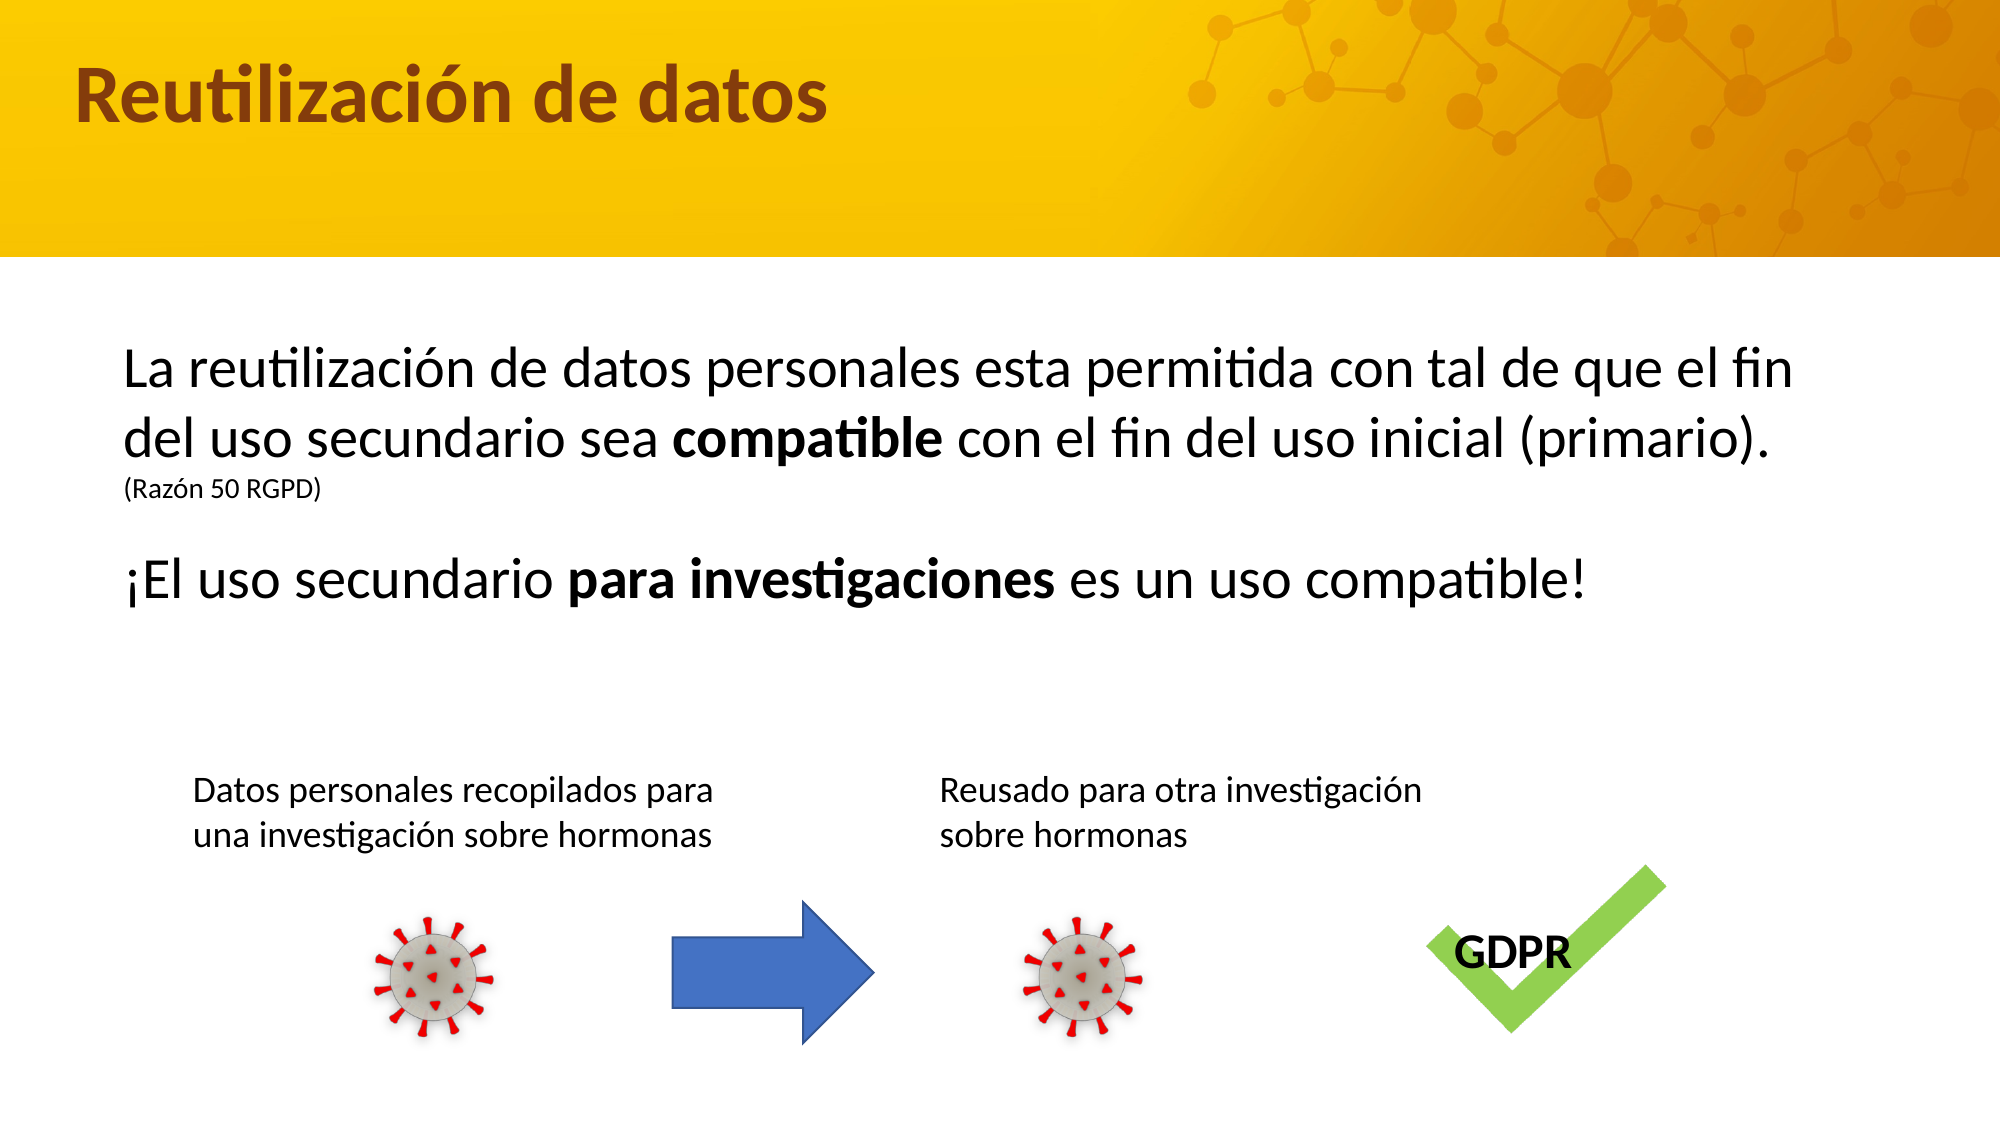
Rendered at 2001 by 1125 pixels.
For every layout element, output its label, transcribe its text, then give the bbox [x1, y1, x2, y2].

picture [0, 0, 2000, 257]
text_box Reutilización de datos [59, 0, 1785, 204]
picture [888, 894, 1275, 1052]
picture [240, 894, 627, 1052]
text_box La reutilización de datos personales esta permitida con tal de que el fin del uso secundario sea compatible con el fin del uso inicial (primario). (Razón 50 RGPD) [108, 321, 1823, 512]
text_box ¡El uso secundario para investigaciones es un uso compatible! [108, 532, 1823, 618]
text_box Datos personales recopilados para una investigación sobre hormonas [178, 757, 738, 862]
text_box Reusado para otra investigación sobre hormonas [924, 757, 1447, 862]
text_box [671, 899, 876, 1046]
picture [1421, 823, 1671, 1073]
